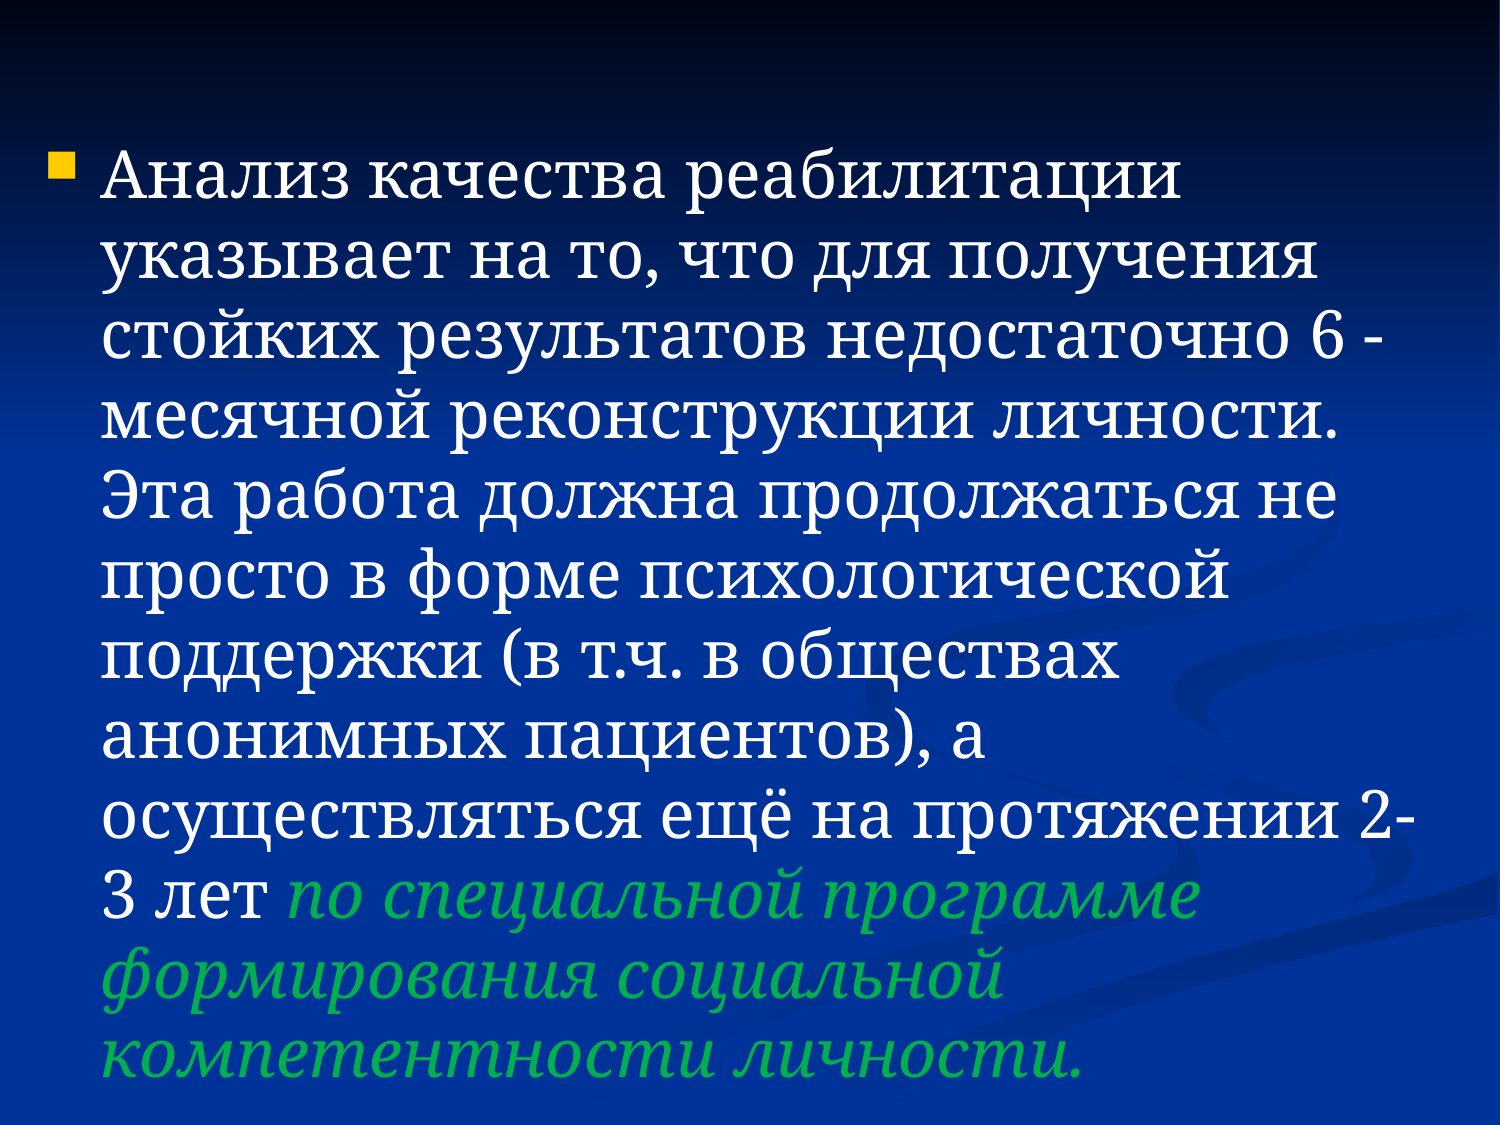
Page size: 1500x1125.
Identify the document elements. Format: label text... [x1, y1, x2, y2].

list Анализ качества реабилитации указывает на то, что для получения стойких результатов недостаточно 6 - месячной реконструкции личности. Эта работа должна продолжаться не просто в форме психологической поддержки (в т.ч. в обществах анонимных пациентов), а осуществляться ещё на протяжении 2-3 лет по специальной программе формирования социальной компетентности личности. [29, 30, 1459, 1095]
